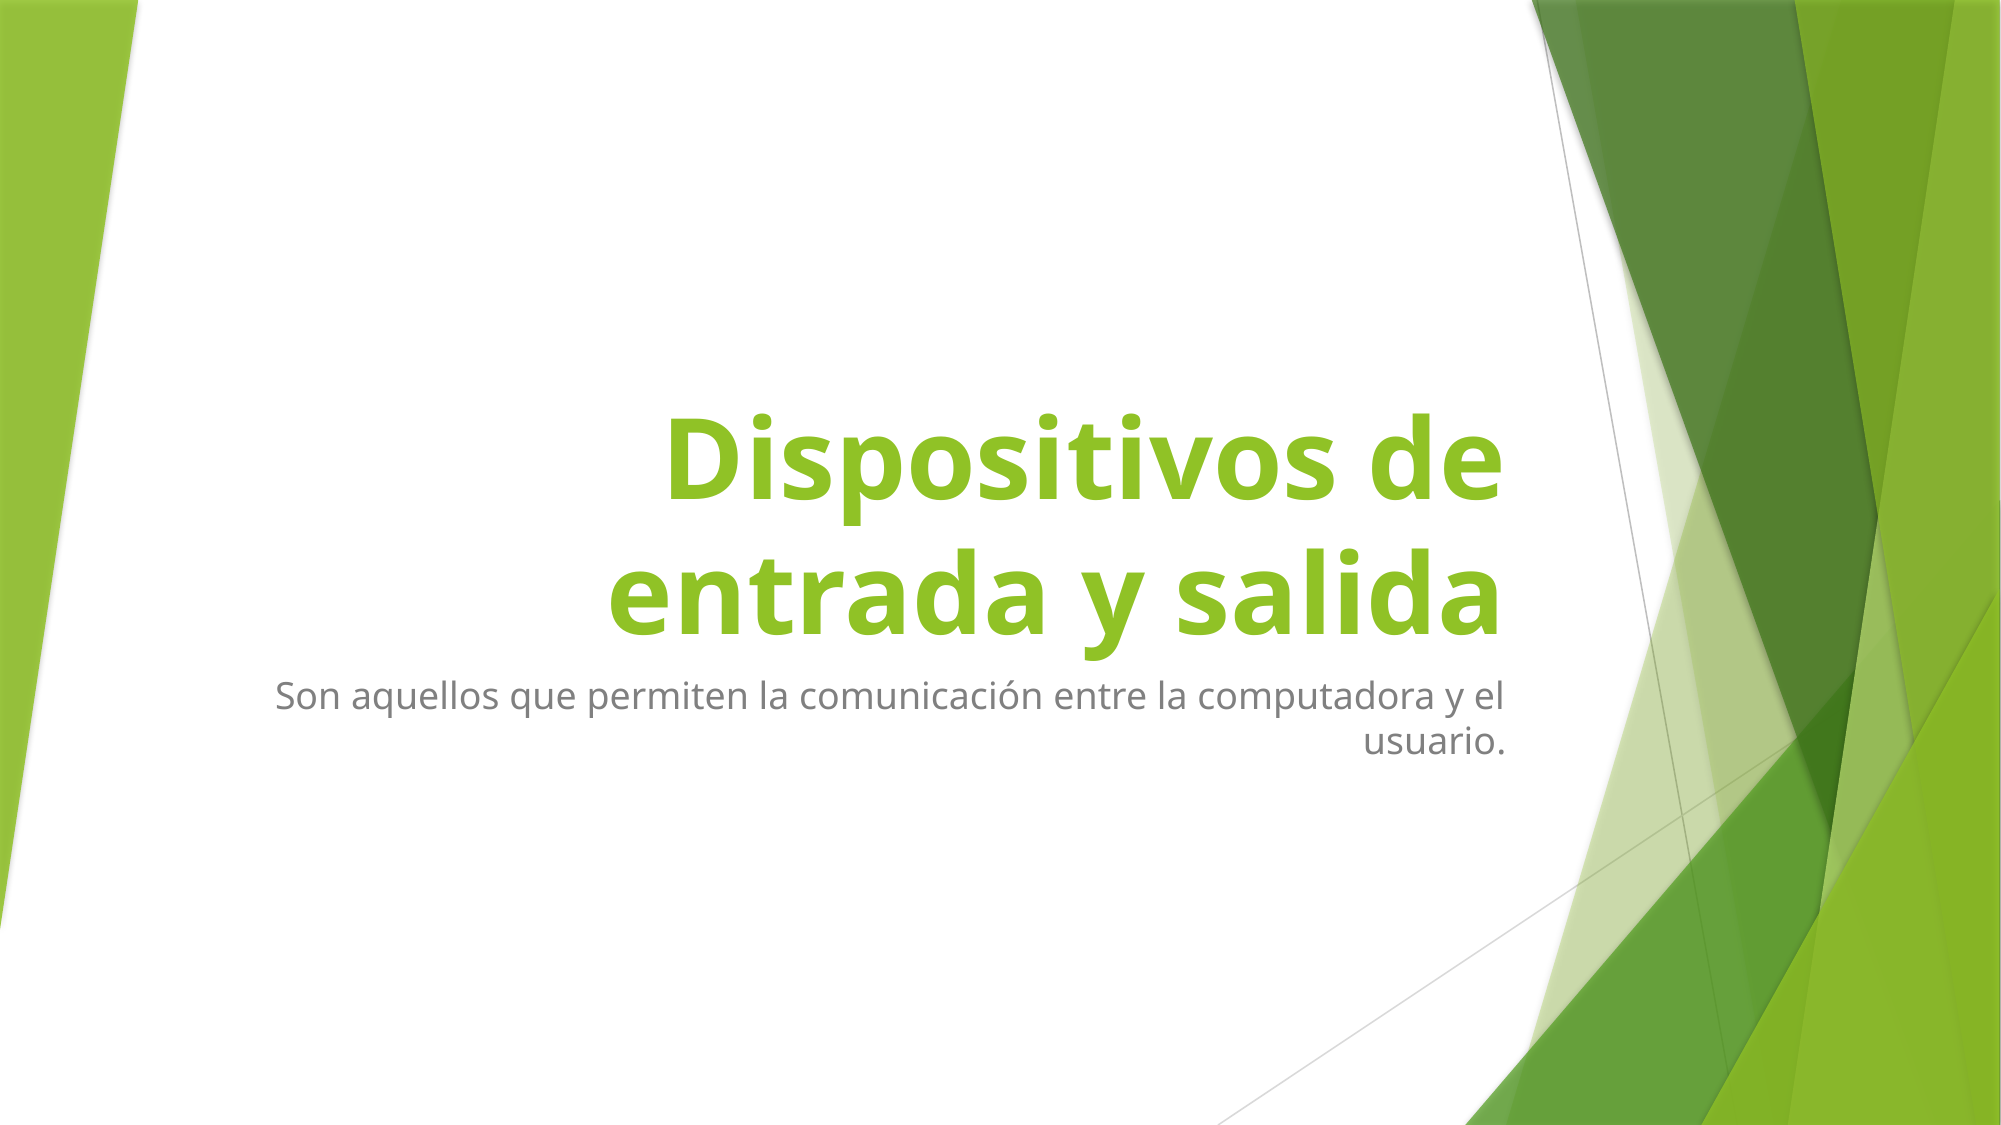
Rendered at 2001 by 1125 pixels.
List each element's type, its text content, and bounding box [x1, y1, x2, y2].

title Dispositivos de entrada y salida [247, 394, 1522, 664]
subtitle Son aquellos que permiten la comunicación entre la computadora y el usuario. [247, 664, 1522, 845]
